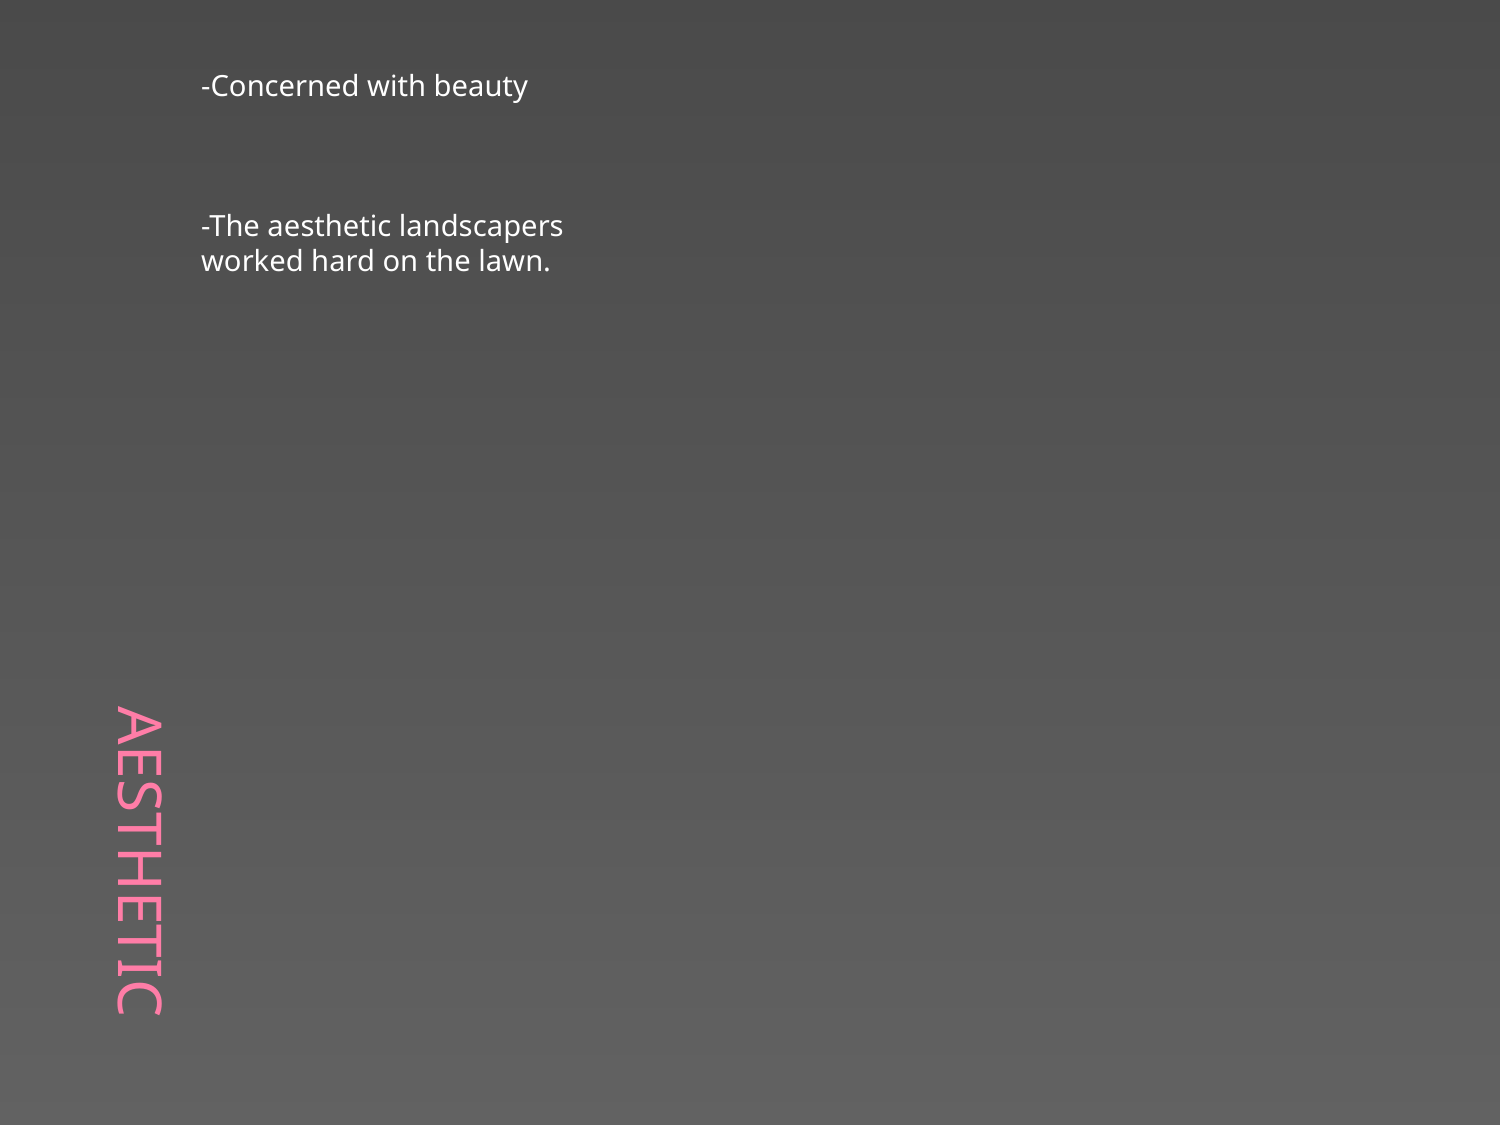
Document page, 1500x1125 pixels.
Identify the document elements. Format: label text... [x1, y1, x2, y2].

title Aesthetic [36, 60, 186, 1036]
list -Concerned with beauty -The aesthetic landscapers worked hard on the lawn. [186, 60, 587, 1036]
